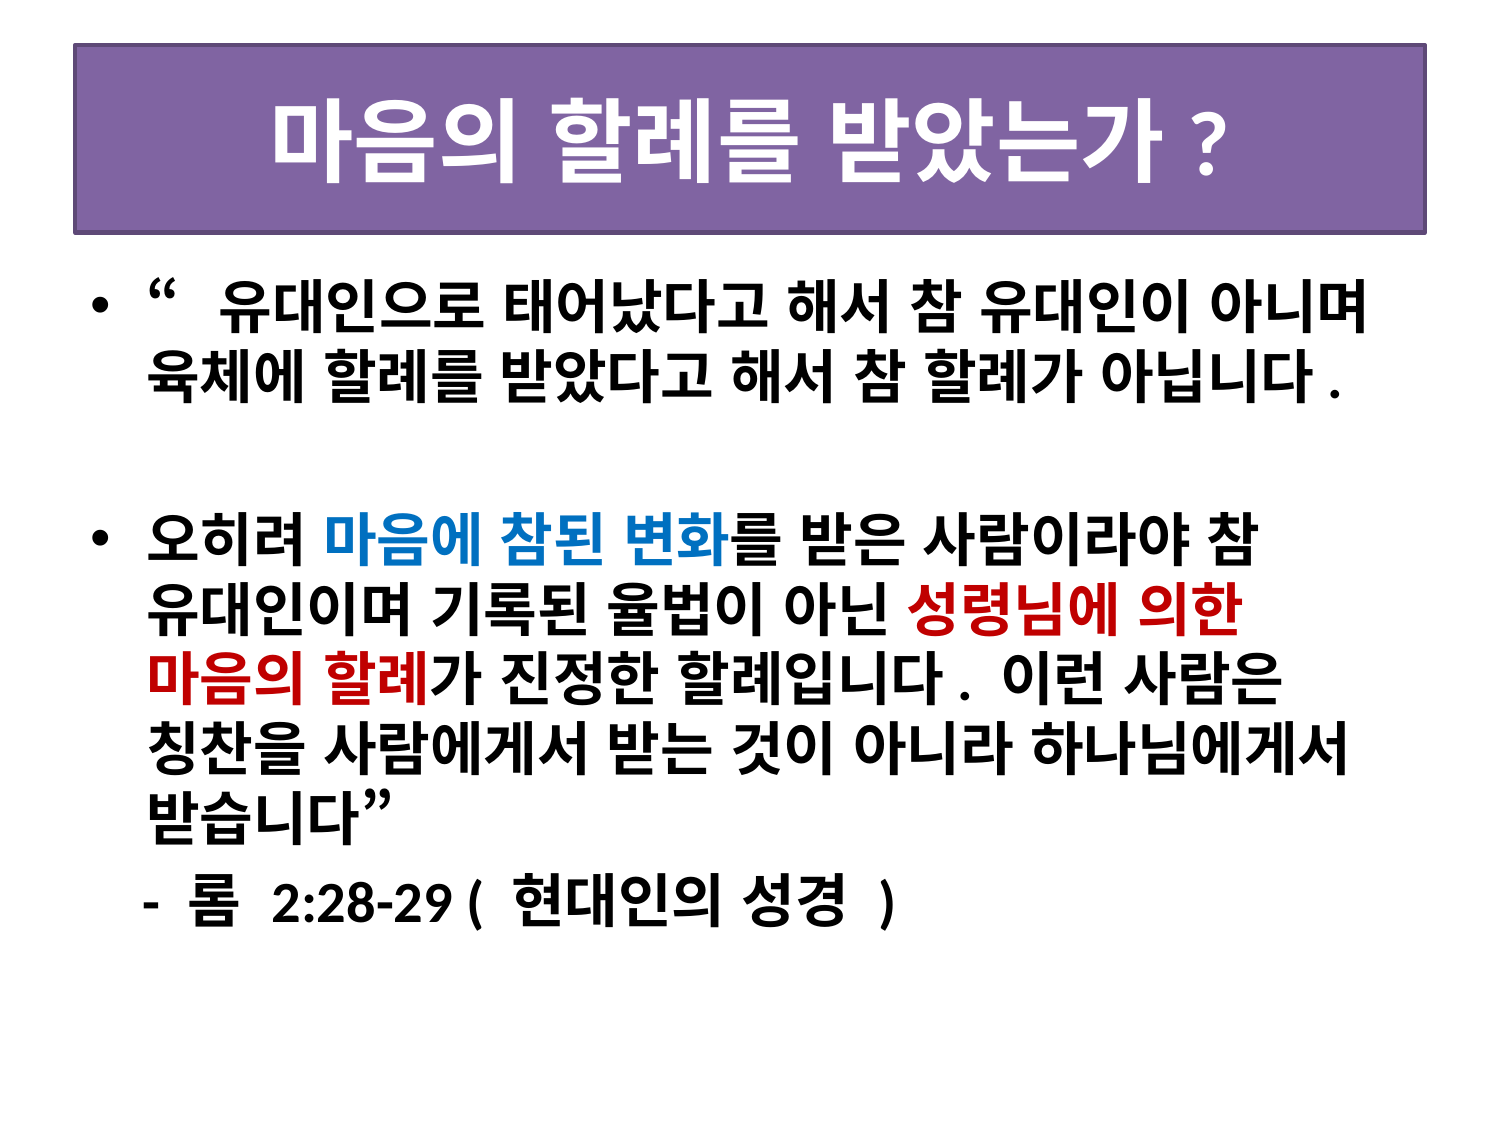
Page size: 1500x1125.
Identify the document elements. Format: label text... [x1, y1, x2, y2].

list “유대인으로 태어났다고 해서 참 유대인이 아니며 육체에 할례를 받았다고 해서 참 할례가 아닙니다. 오히려 마음에 참된 변화를 받은 사람이라야 참 유대인이며 기록된 율법이 아닌 성령님에 의한 마음의 할례가 진정한 할례입니다. 이런 사람은 칭찬을 사람에게서 받는 것이 아니라 하나님에게서 받습니다” - 롬 2:28-29 ( 현대인의 성경 ) [75, 262, 1425, 1005]
title 마음의 할례를 받았는가? [73, 43, 1427, 235]
